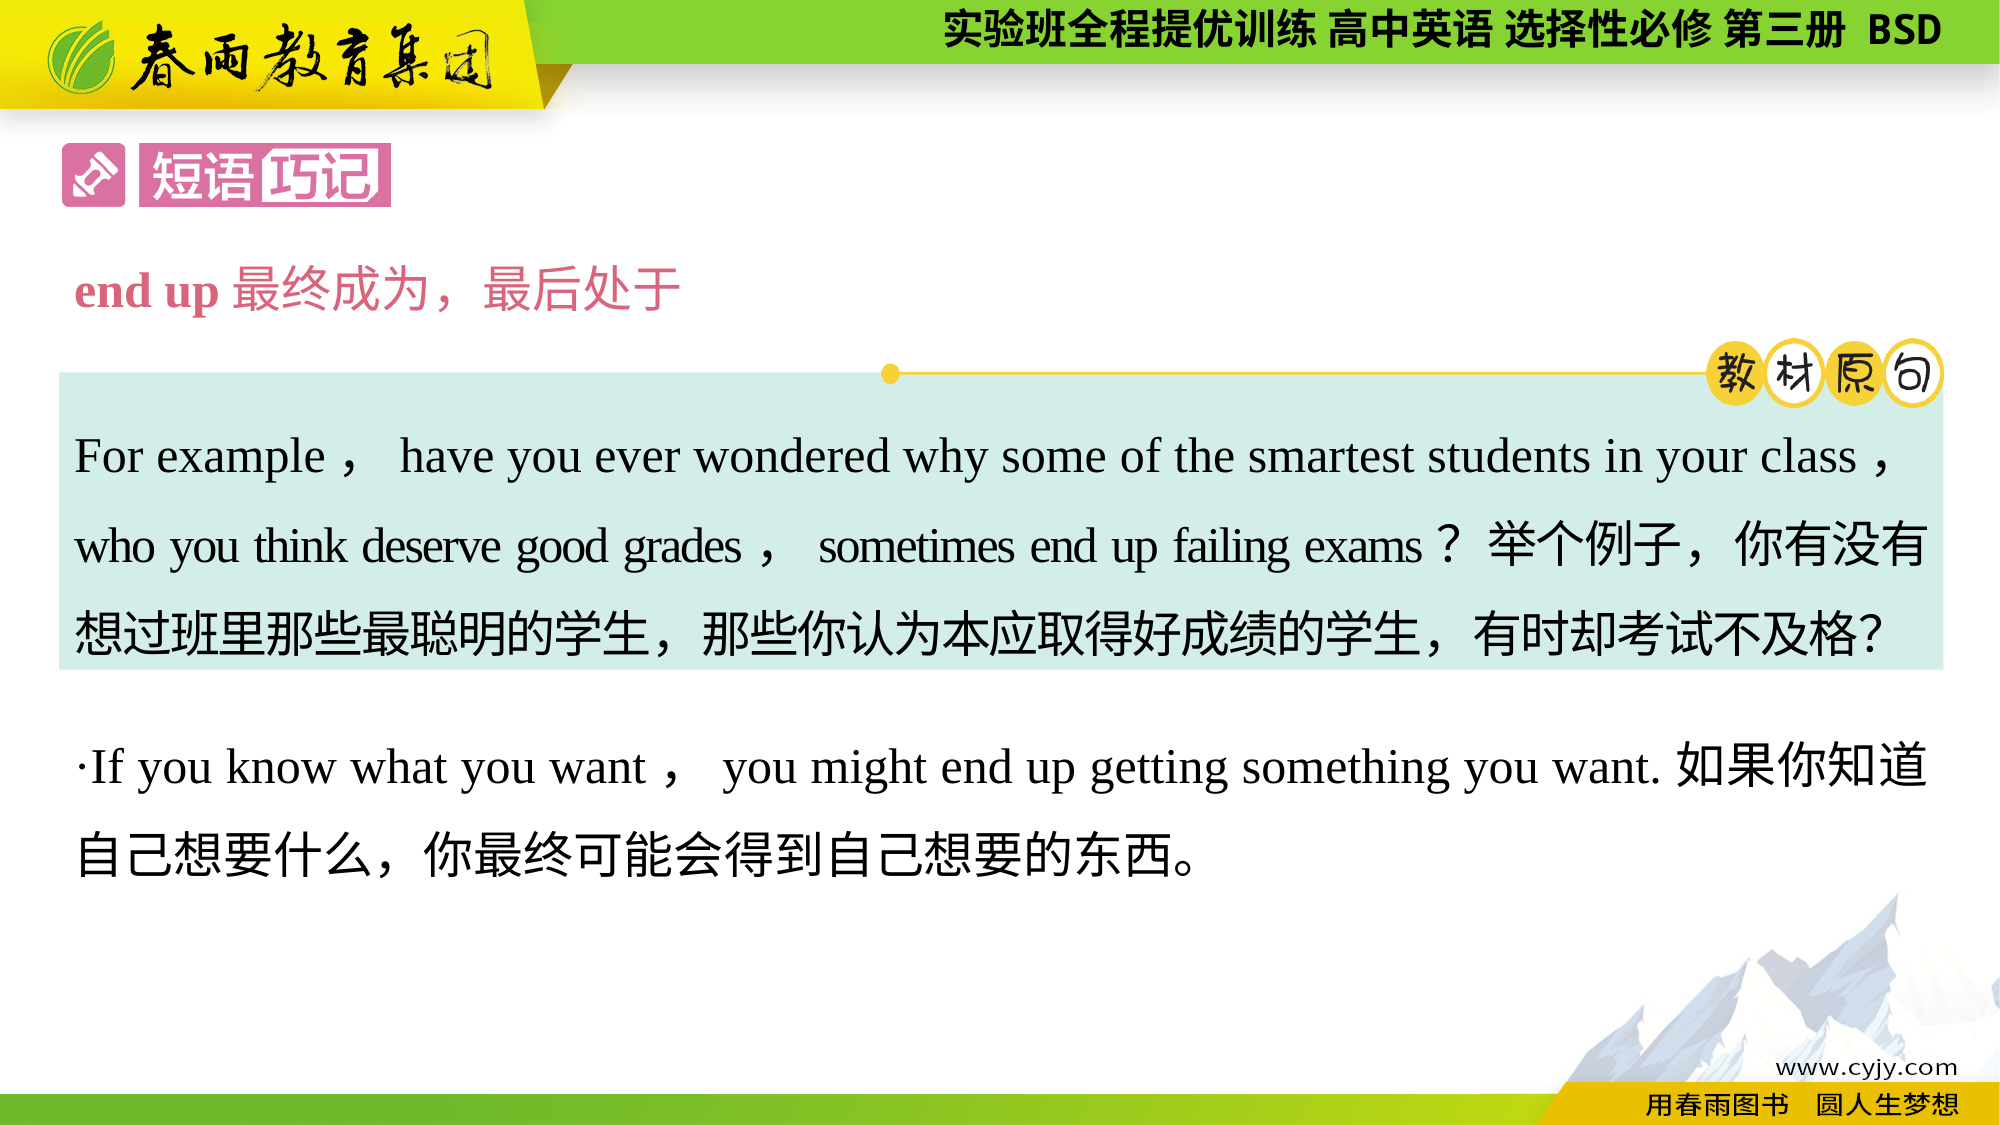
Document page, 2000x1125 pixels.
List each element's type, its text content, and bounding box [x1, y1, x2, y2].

picture [0, 0, 2000, 1125]
text_box For example，have you ever wondered why some of the smartest students in your class，who you think deserve good grades，sometimes end up failing exams？举个例子，你有没有想过班里那些最聪明的学生，那些你认为本应取得好成绩的学生，有时却考试不及格？ [59, 372, 1944, 670]
list end up最终成为，最后处于 [59, 219, 1944, 315]
text_box ·If you know what you want，you might end up getting something you want.如果你知道自己想要什么，你最终可能会得到自己想要的东西。 [59, 696, 1944, 891]
